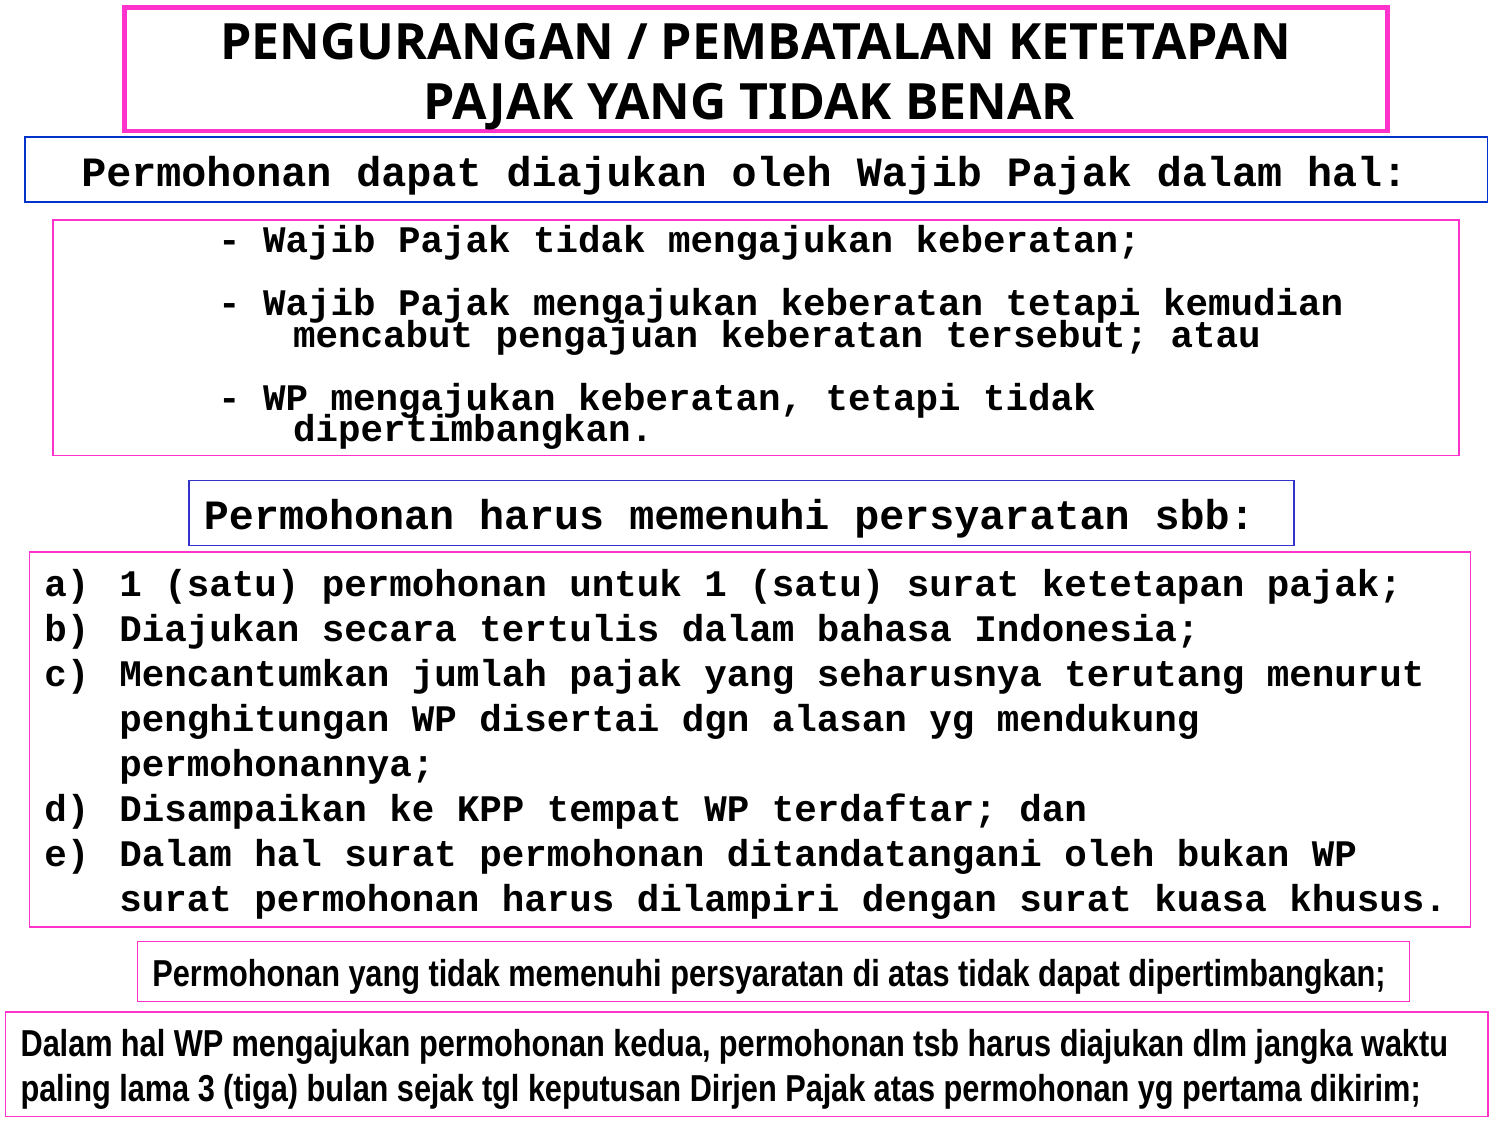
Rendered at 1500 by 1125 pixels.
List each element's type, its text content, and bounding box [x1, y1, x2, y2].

text_box 1 (satu) permohonan untuk 1 (satu) surat ketetapan pajak; Diajukan secara tertulis dalam bahasa Indonesia; Mencantumkan jumlah pajak yang seharusnya terutang menurut penghitungan WP disertai dgn alasan yg mendukung permohonannya; Disampaikan ke KPP tempat WP terdaftar; dan Dalam hal surat permohonan ditandatangani oleh bukan WP surat permohonan harus dilampiri dengan surat kuasa khusus. [29, 551, 1471, 927]
text_box Permohonan harus memenuhi persyaratan sbb: [189, 480, 1295, 546]
text_box Permohonan dapat diajukan oleh Wajib Pajak dalam hal: [24, 137, 1488, 203]
title PENGURANGAN / PEMBATALAN KETETAPAN PAJAK YANG TIDAK BENAR [123, 6, 1388, 132]
text_box Permohonan yang tidak memenuhi persyaratan di atas tidak dapat dipertimbangkan; [137, 941, 1410, 1002]
text_box - Wajib Pajak tidak mengajukan keberatan; - Wajib Pajak mengajukan keberatan tetapi kemudian mencabut pengajuan keberatan tersebut; atau - WP mengajukan keberatan, tetapi tidak dipertimbangkan. [53, 220, 1459, 456]
text_box Dalam hal WP mengajukan permohonan kedua, permohonan tsb harus diajukan dlm jangka waktu paling lama 3 (tiga) bulan sejak tgl keputusan Dirjen Pajak atas permohonan yg pertama dikirim; [5, 1011, 1488, 1117]
